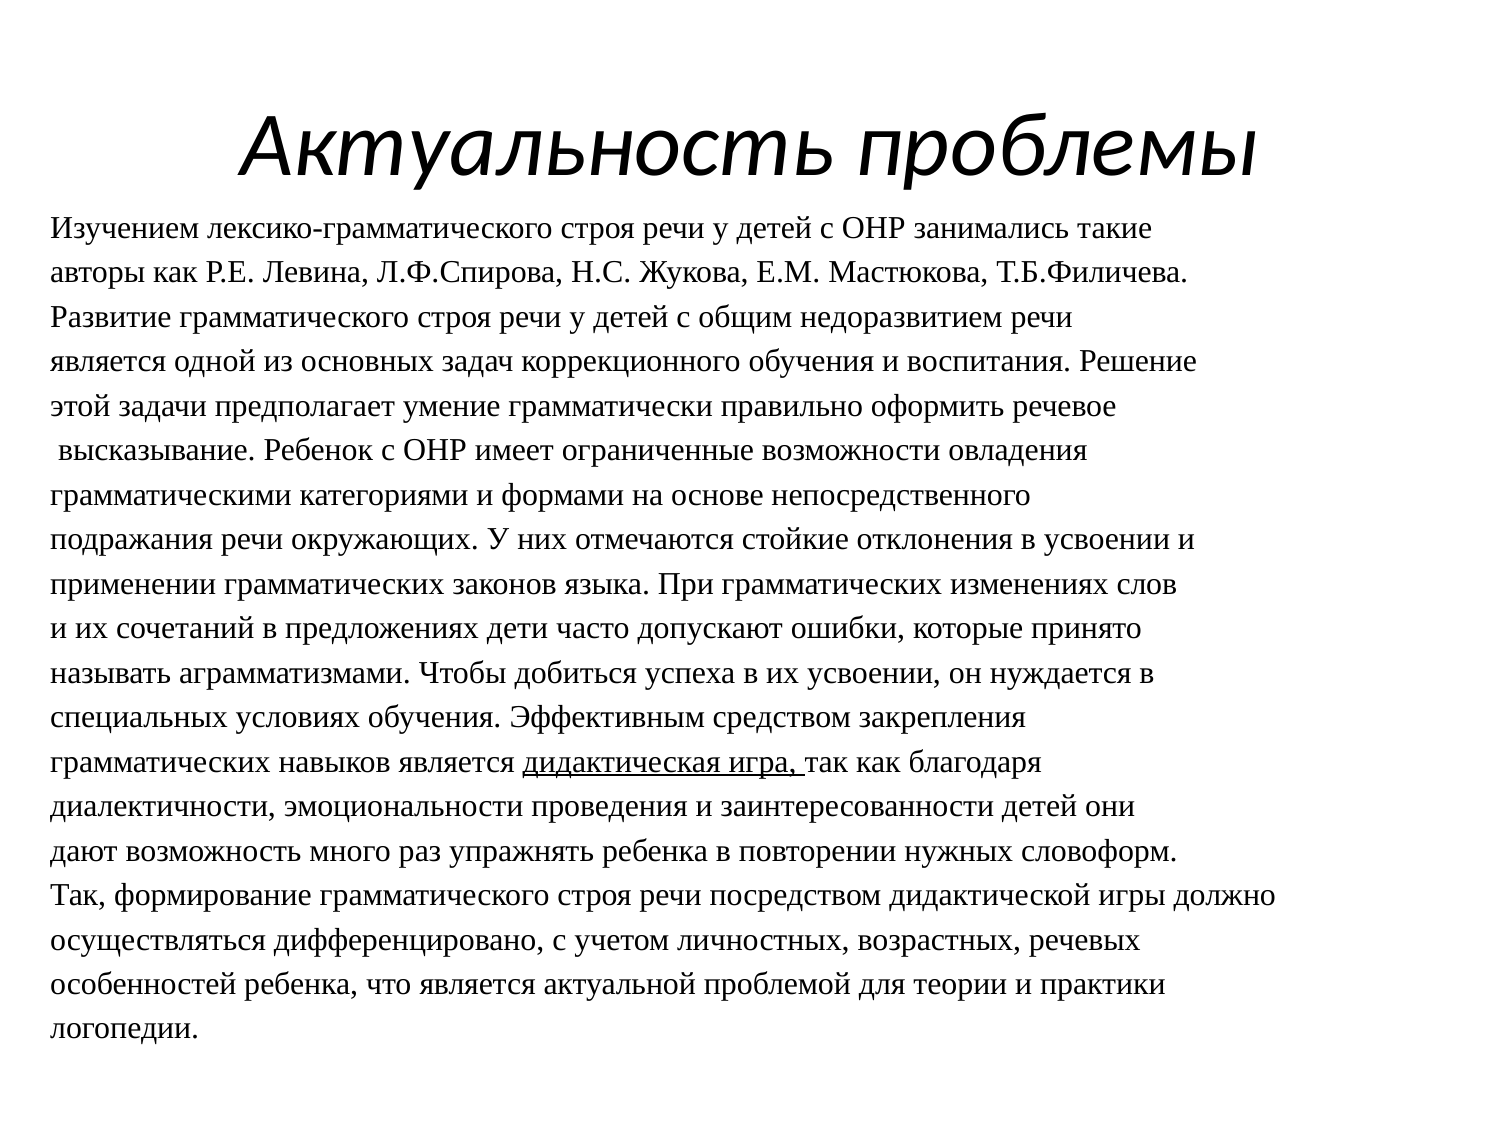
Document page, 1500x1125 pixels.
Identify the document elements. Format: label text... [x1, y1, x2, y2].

title Актуальность проблемы [75, 45, 1425, 199]
list Изучением лексико-грамматического строя речи у детей с ОНР занимались такие авторы как Р.Е. Левина, Л.Ф.Спирова, Н.С. Жукова, Е.М. Мастюкова, Т.Б.Филичева. Развитие грамматического строя речи у детей с общим недоразвитием речи является одной из основных задач коррекционного обучения и воспитания. Решение этой задачи предполагает умение грамматически правильно оформить речевое высказывание. Ребенок с ОНР имеет ограниченные возможности овладения грамматическими категориями и формами на основе непосредственного подражания речи окружающих. У них отмечаются стойкие отклонения в усвоении и применении грамматических законов языка. При грамматических изменениях слов и их сочетаний в предложениях дети часто допускают ошибки, которые принято называть аграмматизмами. Чтобы добиться успеха в их усвоении, он нуждается в специальных условиях обучения. Эффективным средством закрепления грамматических навыков является дидактическая игра, так как благодаря диалектичности, эмоциональности проведения и заинтересованности детей они дают возможность много раз упражнять ребенка в повторении нужных словоформ. Так, формирование грамматического строя речи посредством дидактической игры должно осуществляться дифференцировано, с учетом личностных, возрастных, речевых особенностей ребенка, что является актуальной проблемой для теории и практики логопедии. [35, 199, 1475, 1055]
